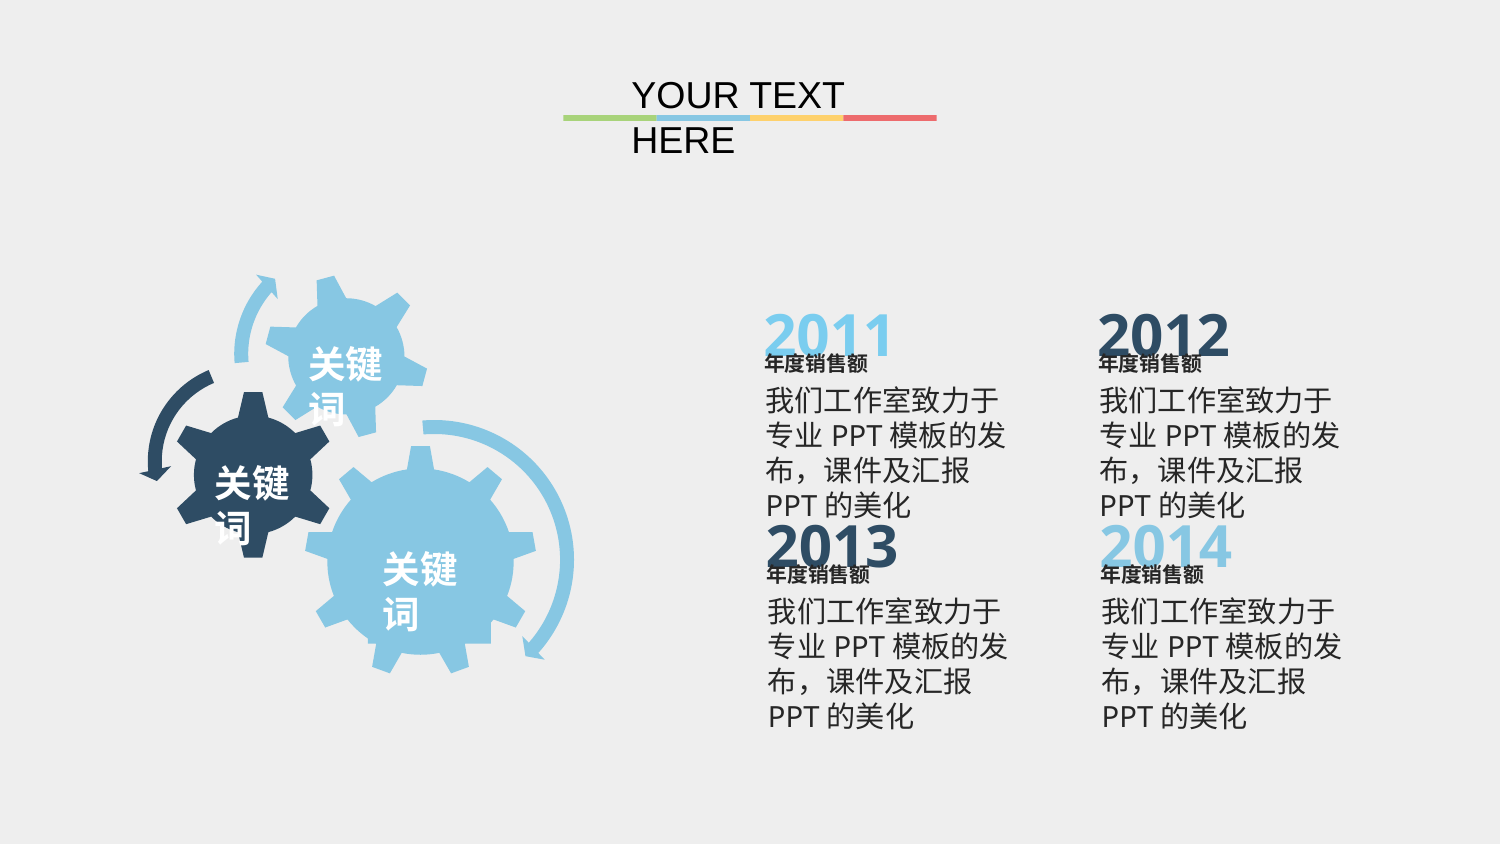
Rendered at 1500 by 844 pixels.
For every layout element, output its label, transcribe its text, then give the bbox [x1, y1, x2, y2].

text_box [304, 445, 537, 679]
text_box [244, 254, 449, 445]
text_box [563, 115, 937, 121]
text_box [449, 420, 514, 445]
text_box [1077, 288, 1368, 534]
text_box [1079, 499, 1370, 746]
text_box [537, 465, 575, 660]
text_box [178, 370, 215, 390]
text_box YOUR TEXT HERE [620, 121, 937, 167]
text_box YOUR TEXT HERE [620, 65, 937, 115]
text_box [168, 390, 338, 560]
text_box [139, 401, 168, 482]
text_box [234, 309, 244, 364]
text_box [745, 499, 1036, 746]
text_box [743, 288, 1034, 534]
